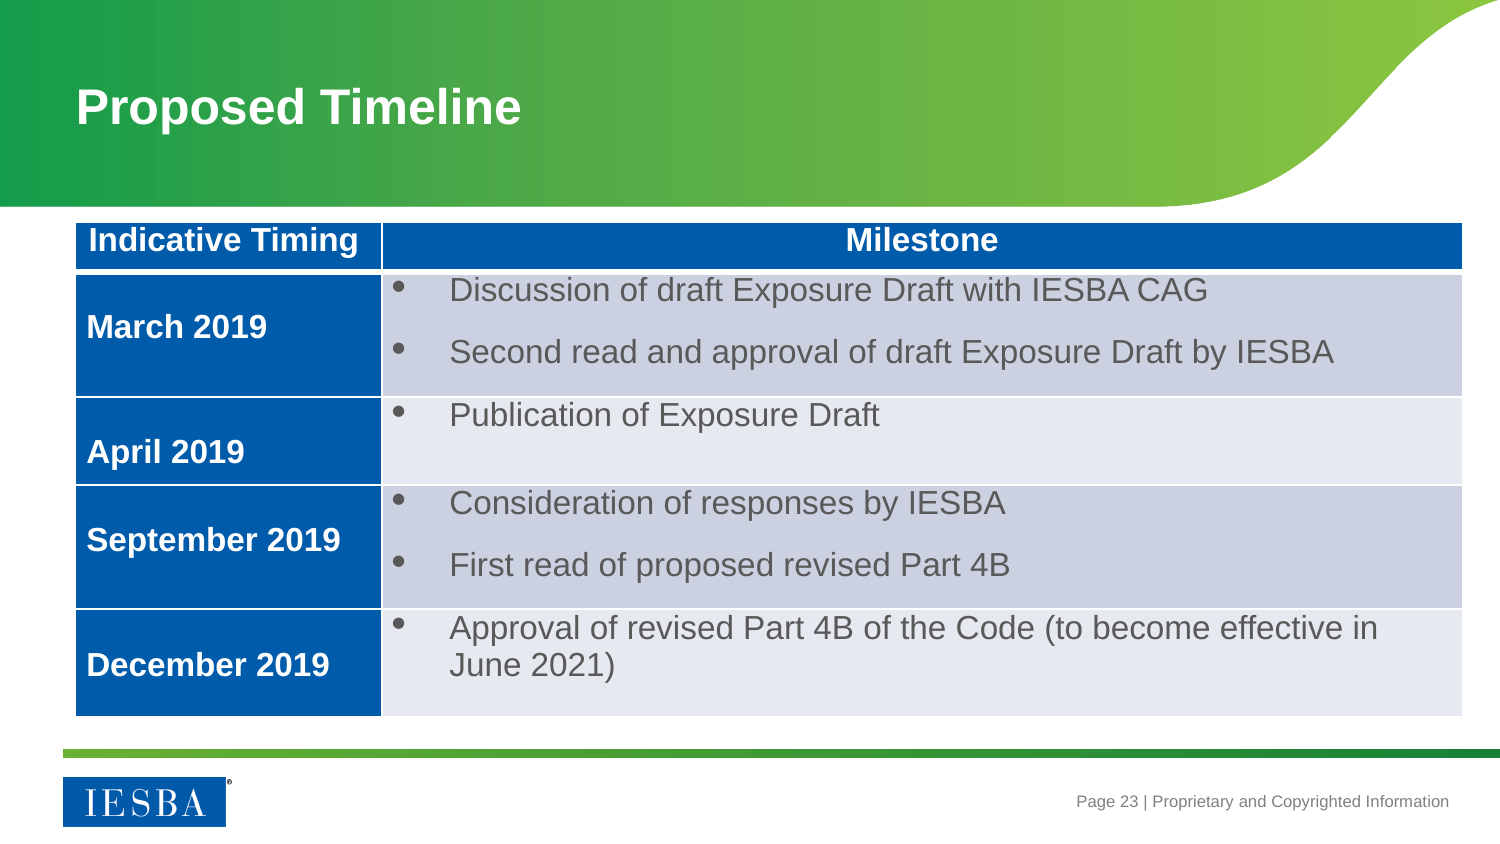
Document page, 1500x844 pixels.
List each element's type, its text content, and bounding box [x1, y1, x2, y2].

table_cell September 2019 [76, 486, 381, 608]
picture [63, 777, 232, 827]
title Proposed Timeline [75, 71, 1314, 138]
table_cell Discussion of draft Exposure Draft with IESBA CAG Second read and approval of draft Exposure Draft by IESBA [383, 275, 1462, 396]
table_header Milestone [383, 223, 1462, 269]
table_cell December 2019 [76, 610, 381, 716]
table_cell Consideration of responses by IESBA First read of proposed revised Part 4B [383, 486, 1462, 608]
table_header Indicative Timing [76, 223, 381, 269]
table_cell Publication of Exposure Draft [383, 398, 1462, 484]
table_cell March 2019 [76, 275, 381, 396]
picture [0, 0, 1500, 207]
table_cell April 2019 [76, 398, 381, 484]
table_cell Approval of revised Part 4B of the Code (to become effective in June 2021) [383, 610, 1462, 716]
